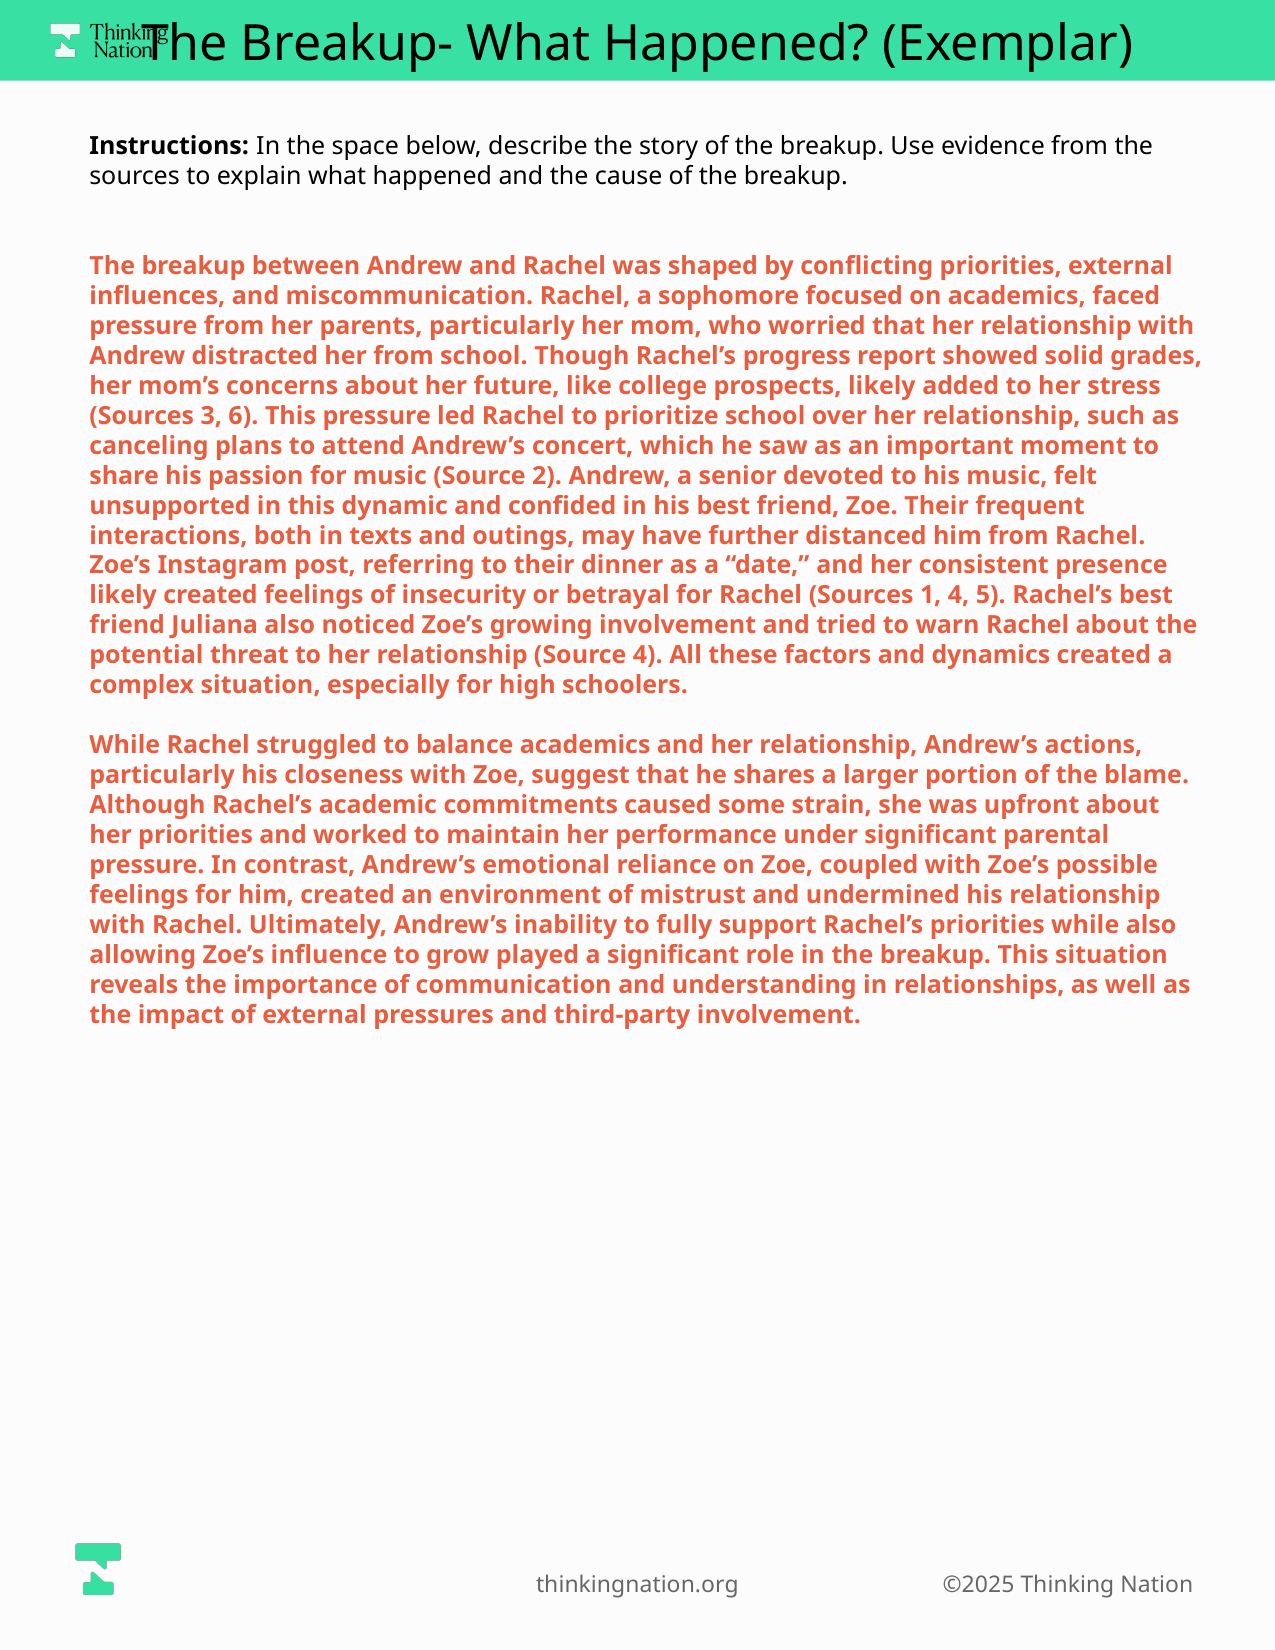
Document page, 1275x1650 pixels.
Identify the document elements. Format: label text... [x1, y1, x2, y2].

text_box The Breakup- What Happened? (Exemplar) [0, 0, 1275, 81]
text_box ©2025 Thinking Nation [907, 1553, 1210, 1605]
picture [36, 12, 172, 69]
text_box Instructions: In the space below, describe the story of the breakup. Use evidence from the sources to explain what happened and the cause of the breakup. The breakup between Andrew and Rachel was shaped by conflicting priorities, external influences, and miscommunication. Rachel, a sophomore focused on academics, faced pressure from her parents, particularly her mom, who worried that her relationship with Andrew distracted her from school. Though Rachel’s progress report showed solid grades, her mom’s concerns about her future, like college prospects, likely added to her stress (Sources 3, 6). This pressure led Rachel to prioritize school over her relationship, such as canceling plans to attend Andrew’s concert, which he saw as an important moment to share his passion for music (Source 2). Andrew, a senior devoted to his music, felt unsupported in this dynamic and confided in his best friend, Zoe. Their frequent interactions, both in texts and outings, may have further distanced him from Rachel. Zoe’s Instagram post, referring to their dinner as a “date,” and her consistent presence likely created feelings of insecurity or betrayal for Rachel (Sources 1, 4, 5). Rachel’s best friend Juliana also noticed Zoe’s growing involvement and tried to warn Rachel about the potential threat to her relationship (Source 4). All these factors and dynamics created a complex situation, especially for high schoolers. While Rachel struggled to balance academics and her relationship, Andrew’s actions, particularly his closeness with Zoe, suggest that he shares a larger portion of the blame. Although Rachel’s academic commitments caused some strain, she was upfront about her priorities and worked to maintain her performance under significant parental pressure. In contrast, Andrew’s emotional reliance on Zoe, coupled with Zoe’s possible feelings for him, created an environment of mistrust and undermined his relationship with Rachel. Ultimately, Andrew’s inability to fully support Rachel’s priorities while also allowing Zoe’s influence to grow played a significant role in the breakup. This situation reveals the importance of communication and understanding in relationships, as well as the impact of external pressures and third-party involvement. [74, 114, 1221, 1044]
picture [62, 1533, 134, 1605]
text_box thinkingnation.org [486, 1553, 789, 1605]
